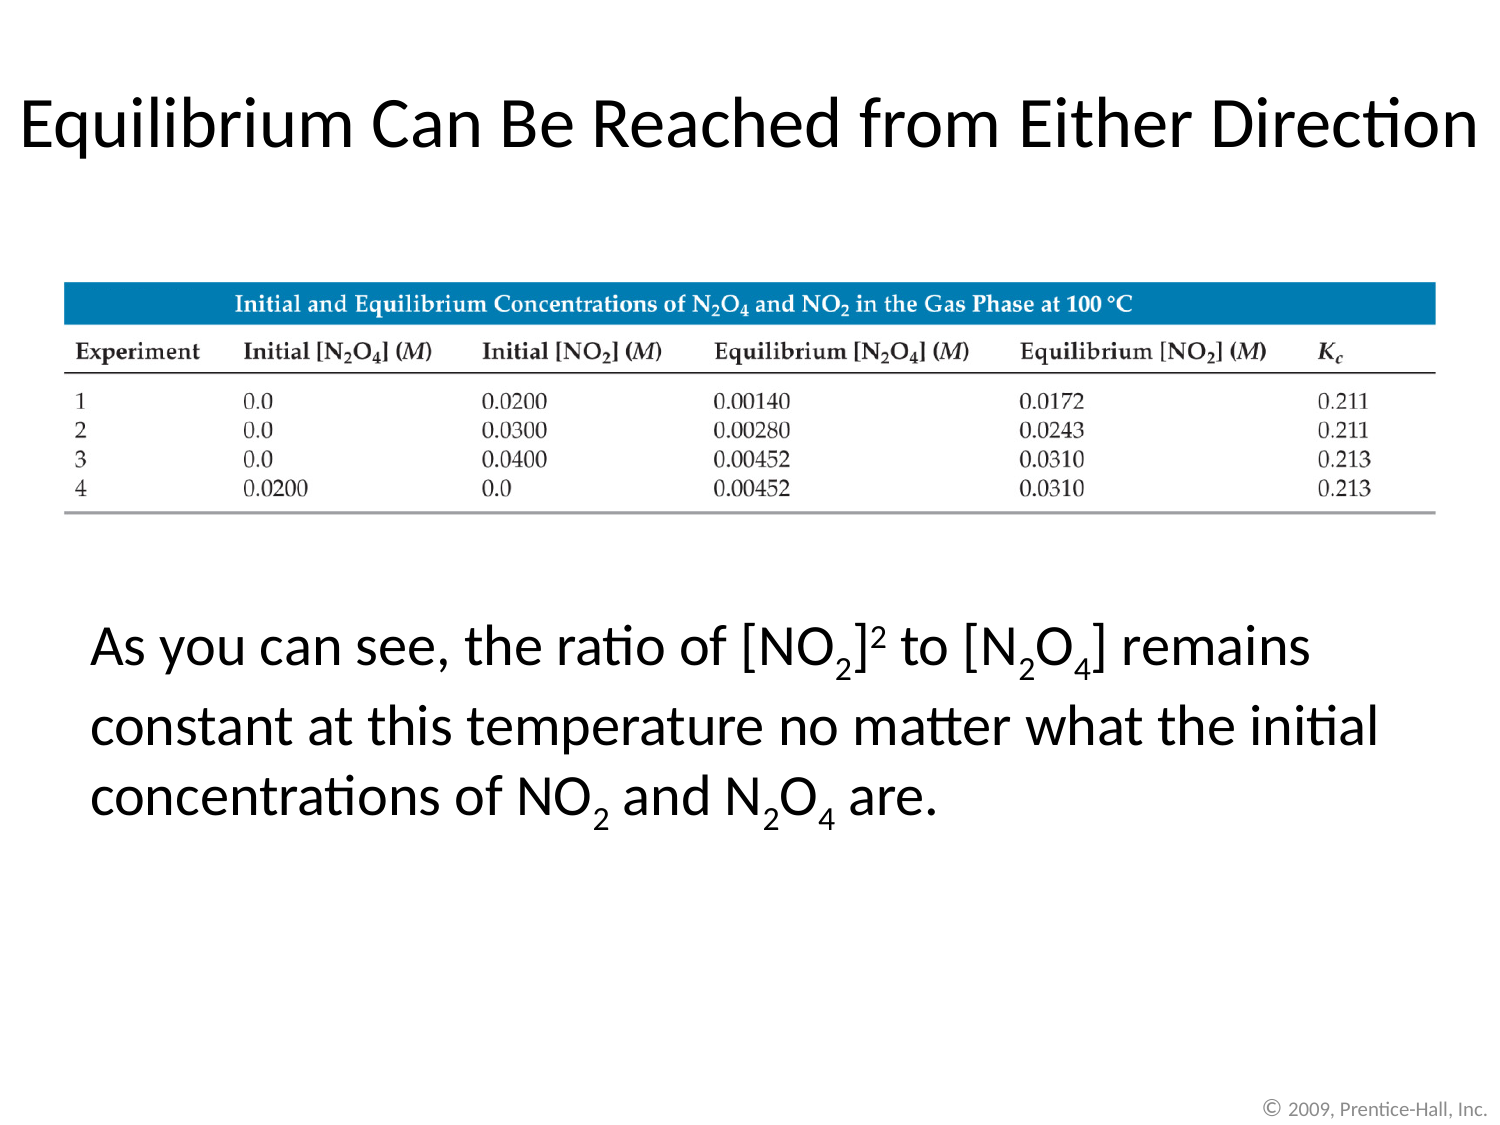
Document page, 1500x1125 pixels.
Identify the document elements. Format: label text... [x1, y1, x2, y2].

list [56, 274, 1444, 521]
footer © 2009, Prentice-Hall, Inc. [1237, 1087, 1500, 1125]
title Equilibrium Can Be Reached from Either Direction [0, 24, 1500, 213]
list As you can see, the ratio of [NO2]2 to [N2O4] remains constant at this temperature no matter what the initial concentrations of NO2 and N2O4 are. [18, 600, 1482, 838]
